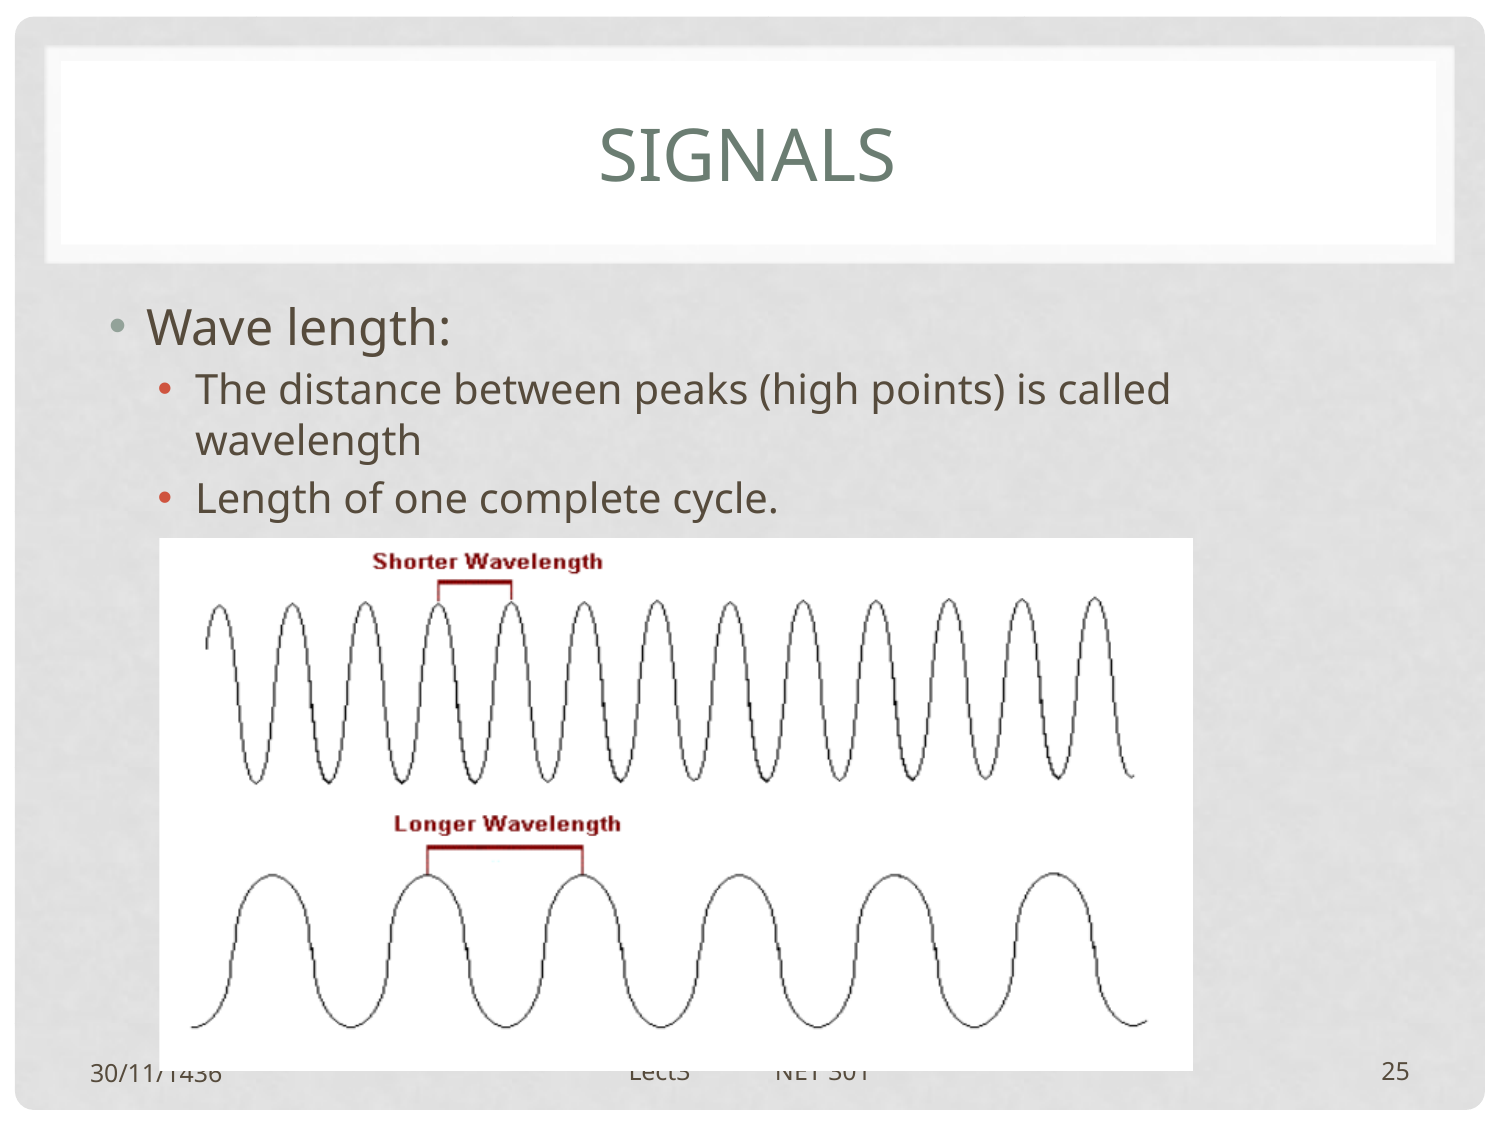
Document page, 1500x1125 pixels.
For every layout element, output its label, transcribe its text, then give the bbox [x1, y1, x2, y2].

slide_number 25 [1074, 1042, 1425, 1103]
list Wave length: The distance between peaks (high points) is called wavelength Length of one complete cycle. [75, 287, 1425, 1005]
title Signals [69, 66, 1425, 238]
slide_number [75, 1042, 425, 1103]
footer Lect3 NET 301 [512, 1071, 988, 1103]
picture [159, 538, 1194, 1071]
